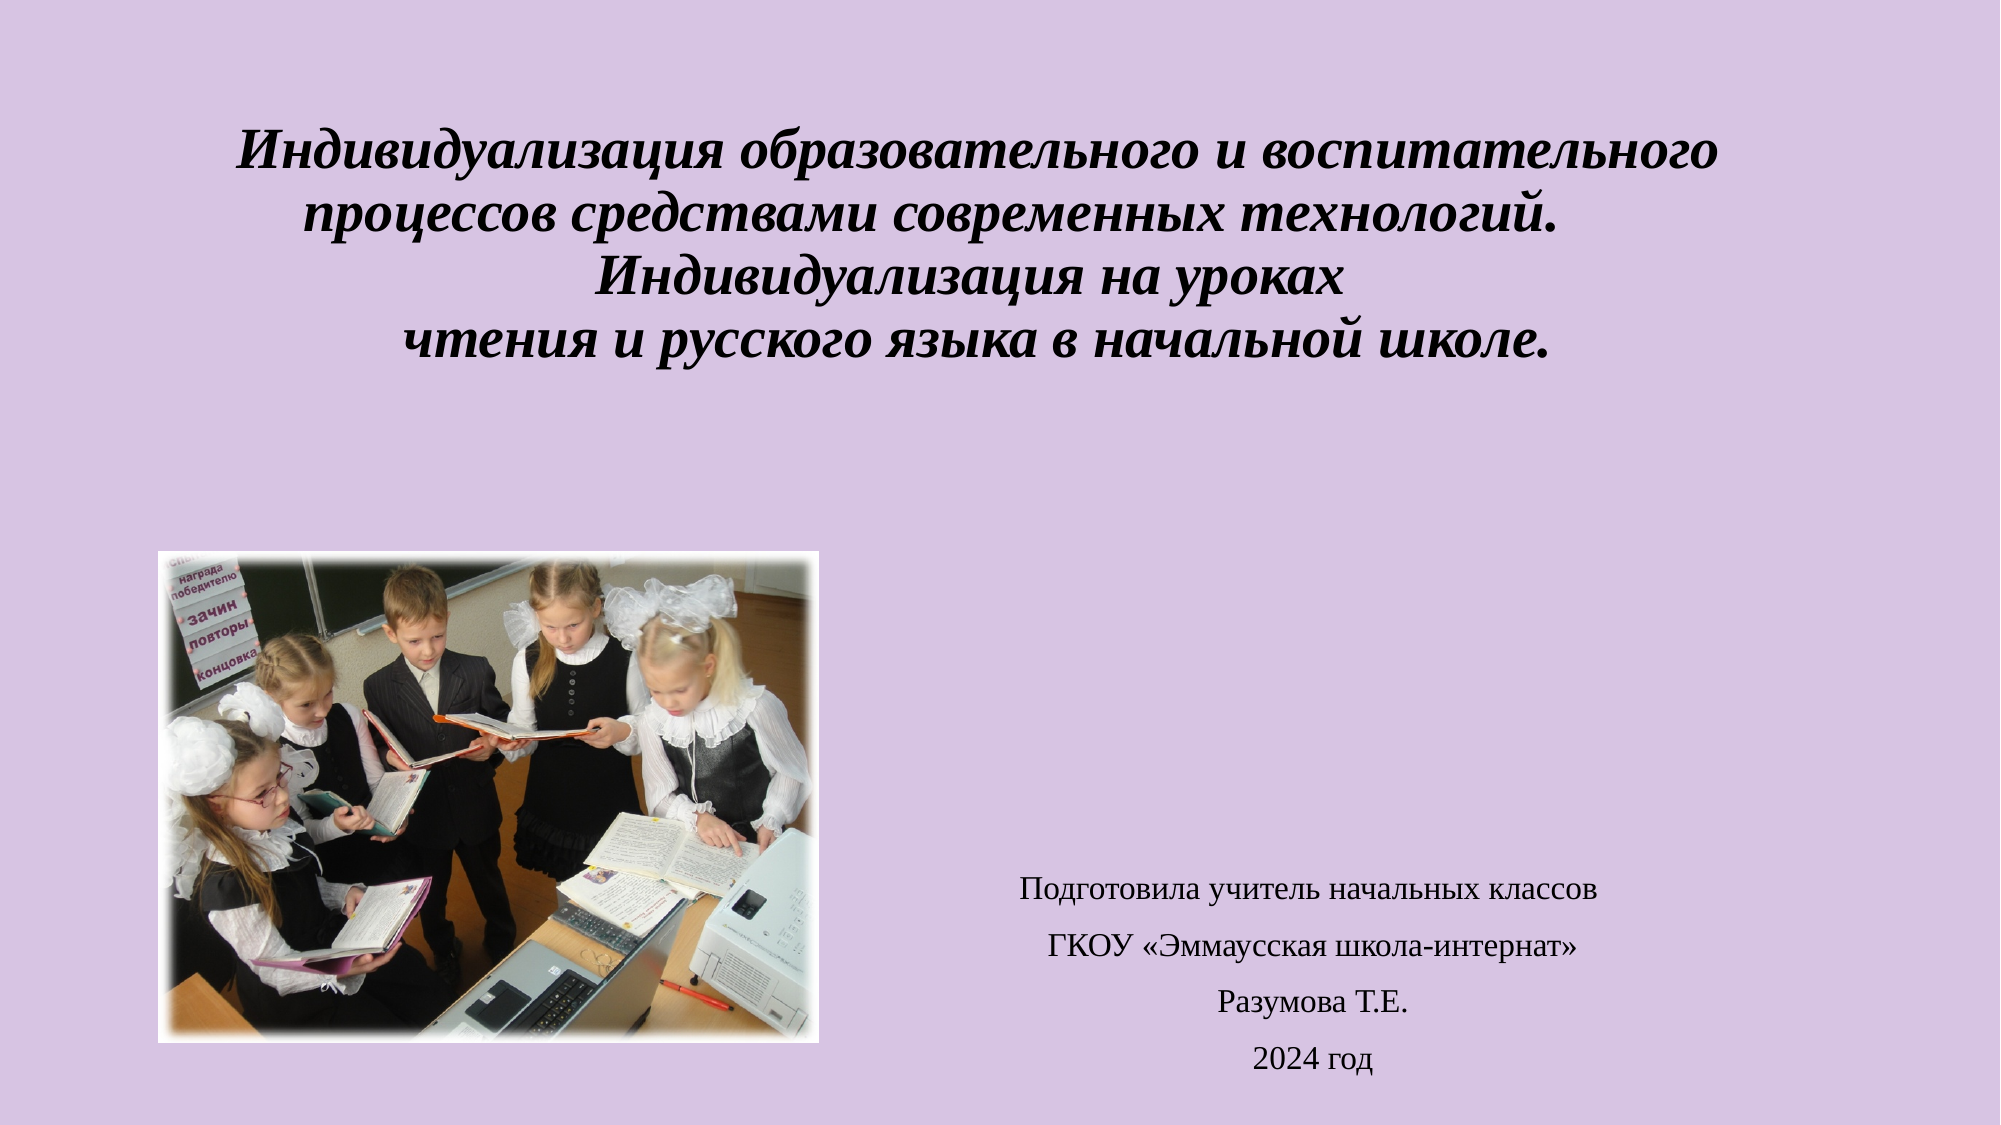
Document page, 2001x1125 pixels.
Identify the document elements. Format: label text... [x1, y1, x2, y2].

picture [158, 551, 819, 1043]
subtitle Подготовила учитель начальных классов ГКОУ «Эммаусская школа-интернат» Разумова Т.Е. 2024 год [876, 863, 1750, 1082]
title Индивидуализация образовательного и воспитательного процессов средствами современных технологий. Индивидуализация на уроках чтения и русского языка в начальной школе. [206, 91, 1750, 378]
